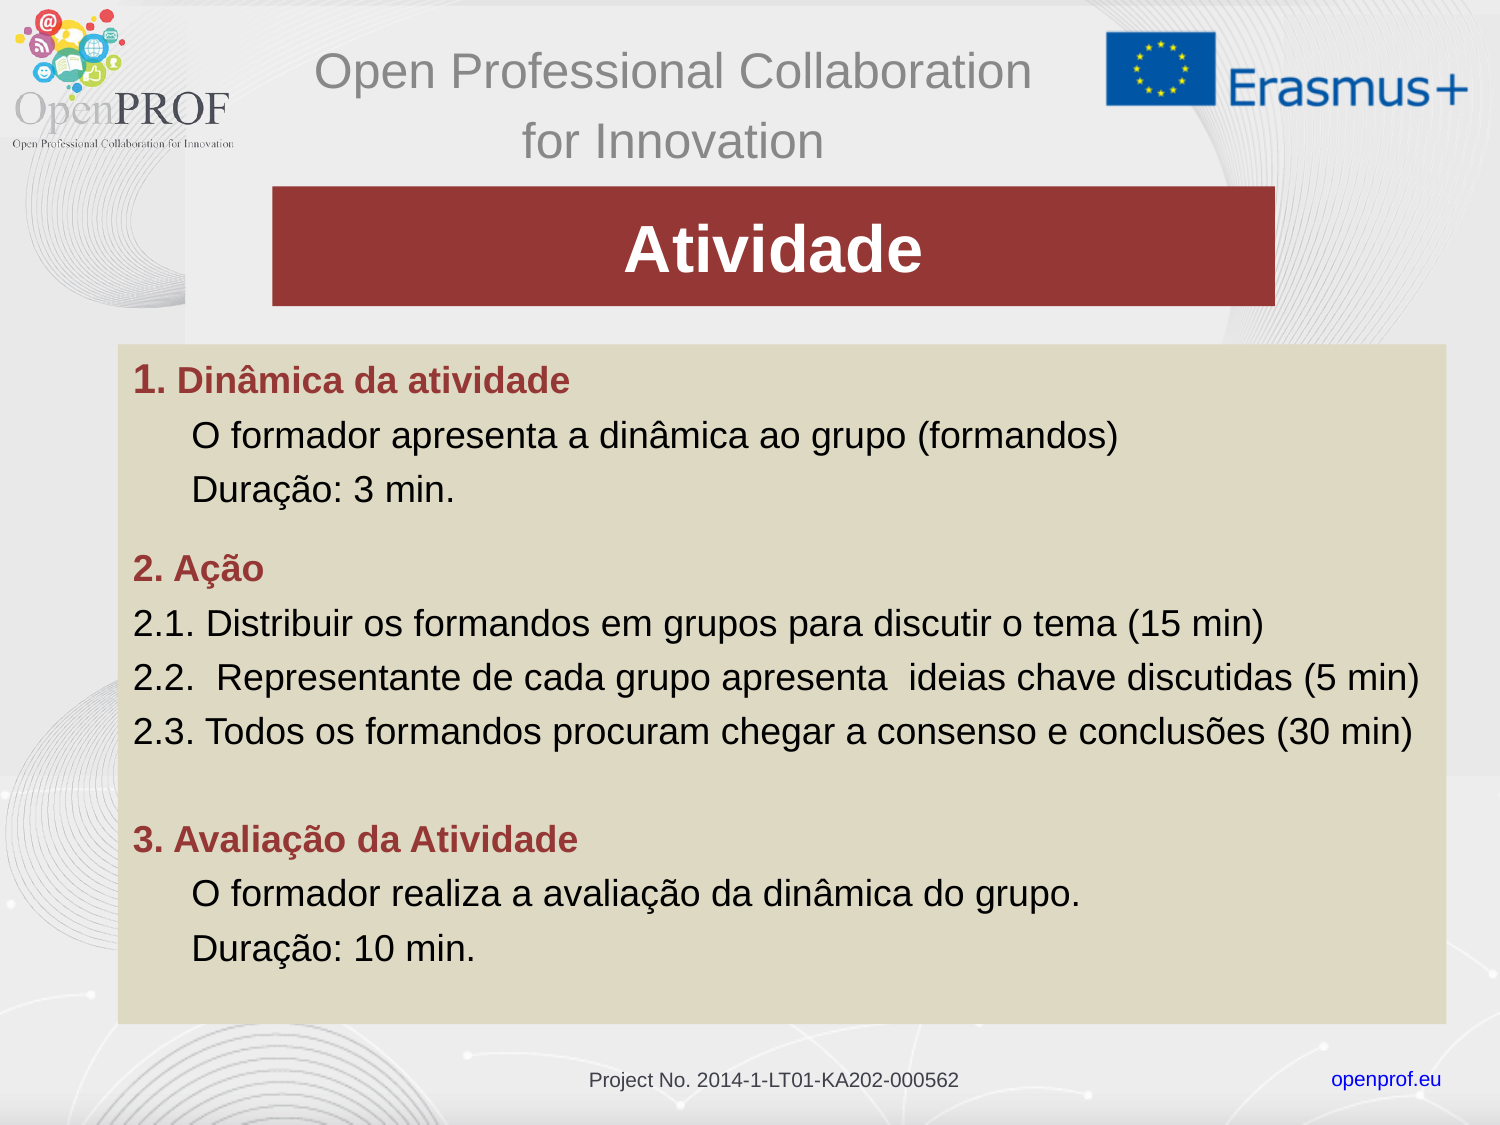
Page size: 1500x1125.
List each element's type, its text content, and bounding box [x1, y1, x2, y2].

text_box Open Professional Collaboration for Innovation [251, 31, 1110, 156]
subtitle 1. Dinâmica da atividade O formador apresenta a dinâmica ao grupo (formandos) Duração: 3 min. 2. Ação 2.1. Distribuir os formandos em grupos para discutir o tema (15 min) 2.2. Representante de cada grupo apresenta ideias chave discutidas (5 min) 2.3. Todos os formandos procuram chegar a consenso e conclusões (30 min) 3. Avaliação da Atividade O formador realiza a avaliação da dinâmica do grupo. Duração: 10 min. [117, 344, 1447, 1025]
picture [0, 0, 1500, 1125]
title Atividade [272, 186, 1275, 307]
